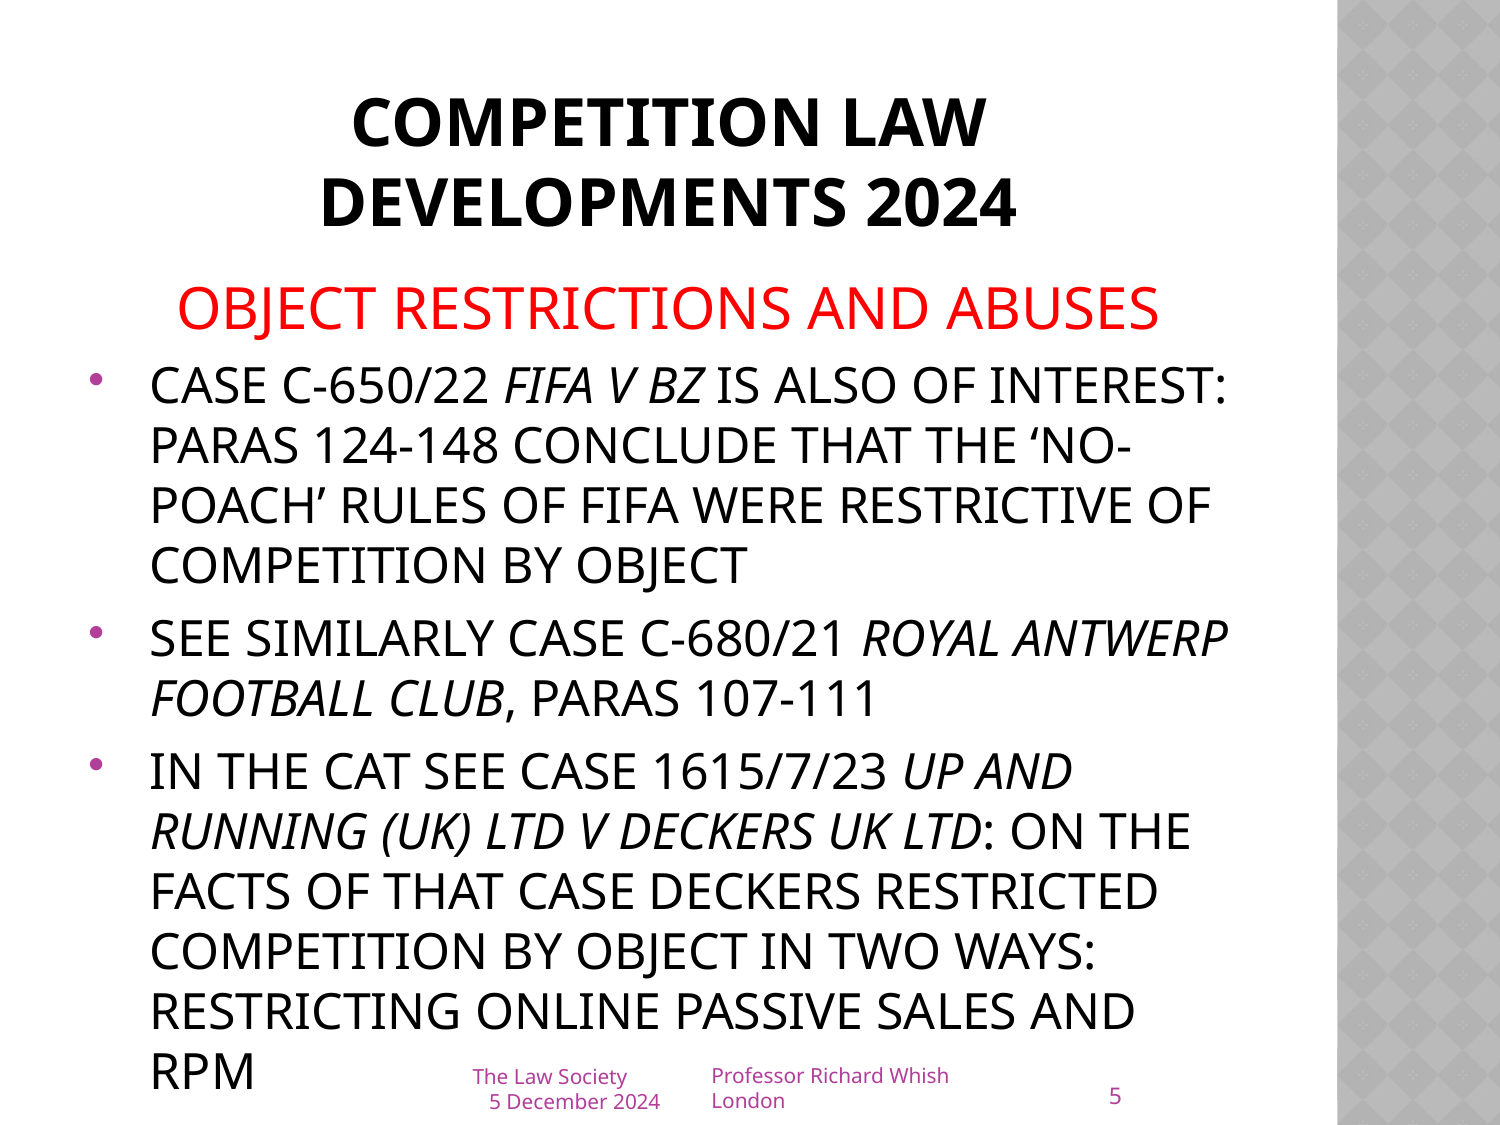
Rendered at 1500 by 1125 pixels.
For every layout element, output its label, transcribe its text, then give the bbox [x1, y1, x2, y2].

slide_number 5 [1025, 1075, 1123, 1113]
footer The Law Society 5 December 2024 [75, 1075, 675, 1114]
list OBJECT RESTRICTIONS AND ABUSES Case c-650/22 fifa v bz is also of interest: paras 124-148 conclude that the ‘no-poach’ rules of fifa were restrictive of competition by object See similarly case c-680/21 royal Antwerp football club, paras 107-111 In the cat see case 1615/7/23 up and running (uk) ltd v Deckers UK Ltd: on the facts of that case deckers restricted competition by object in two ways: restricting online passive sales and rpm [75, 264, 1263, 1060]
title Competition law developments 2024 [75, 52, 1263, 241]
slide_number Professor Richard Whish London [696, 1075, 1025, 1114]
